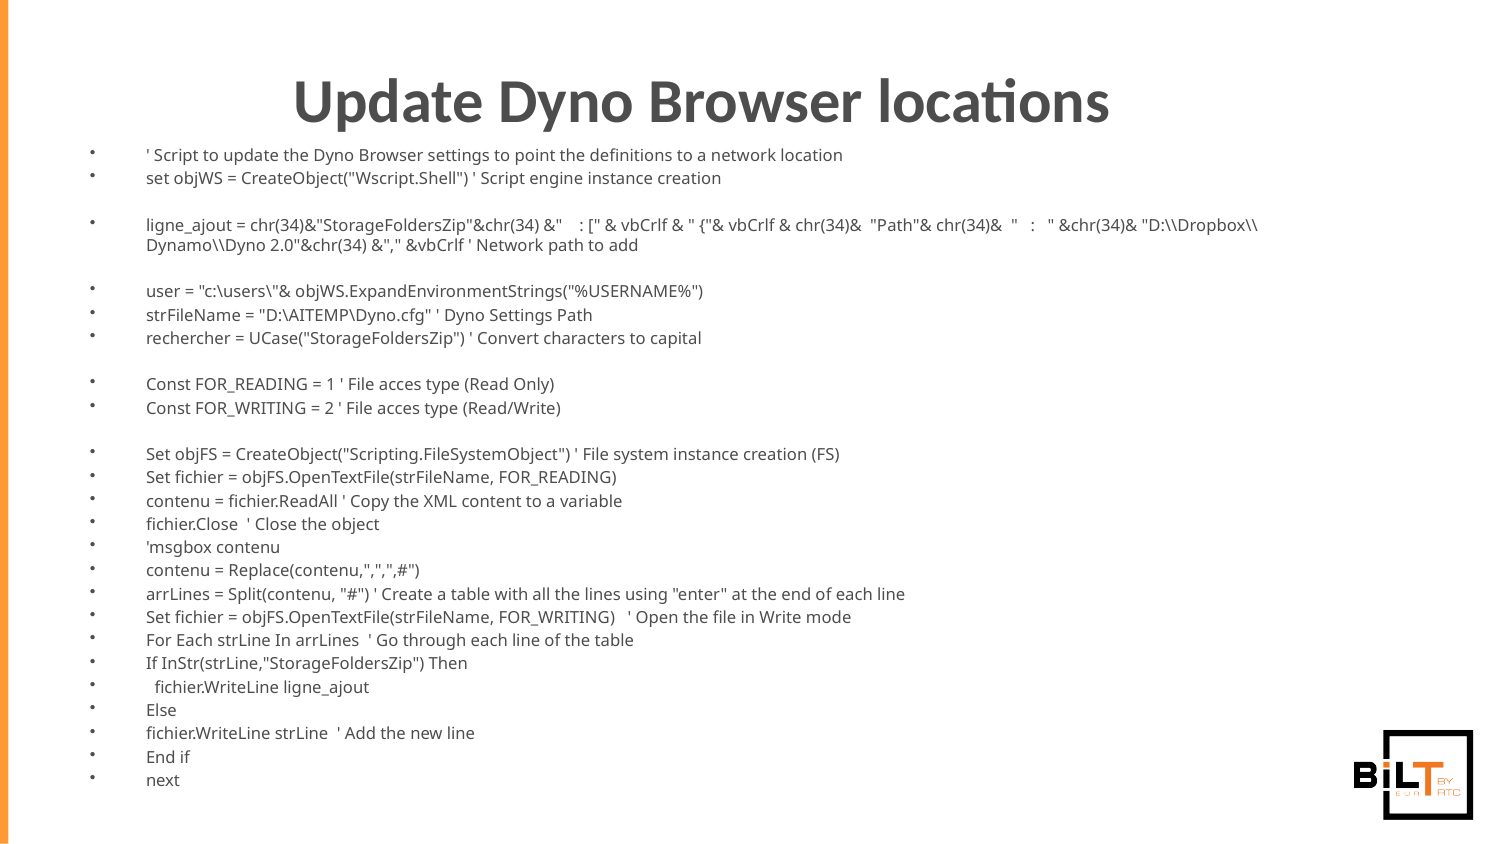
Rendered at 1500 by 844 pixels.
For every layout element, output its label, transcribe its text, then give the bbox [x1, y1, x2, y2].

list ' Script to update the Dyno Browser settings to point the definitions to a network location set objWS = CreateObject("Wscript.Shell") ' Script engine instance creation ligne_ajout = chr(34)&"StorageFoldersZip"&chr(34) &" : [" & vbCrlf & " {"& vbCrlf & chr(34)& "Path"& chr(34)& " : " &chr(34)& "D:\\Dropbox\\Dynamo\\Dyno 2.0"&chr(34) &"," &vbCrlf ' Network path to add user = "c:\users\"& objWS.ExpandEnvironmentStrings("%USERNAME%") strFileName = "D:\AITEMP\Dyno.cfg" ' Dyno Settings Path rechercher = UCase("StorageFoldersZip") ' Convert characters to capital Const FOR_READING = 1 ' File acces type (Read Only) Const FOR_WRITING = 2 ' File acces type (Read/Write) Set objFS = CreateObject("Scripting.FileSystemObject") ' File system instance creation (FS) Set fichier = objFS.OpenTextFile(strFileName, FOR_READING) contenu = fichier.ReadAll ' Copy the XML content to a variable fichier.Close ' Close the object 'msgbox contenu contenu = Replace(contenu,",",",#") arrLines = Split(contenu, "#") ' Create a table with all the lines using "enter" at the end of each line Set fichier = objFS.OpenTextFile(strFileName, FOR_WRITING) ' Open the file in Write mode For Each strLine In arrLines ' Go through each line of the table If InStr(strLine,"StorageFoldersZip") Then fichier.WriteLine ligne_ajout Else fichier.WriteLine strLine ' Add the new line End if next [75, 137, 1330, 715]
title Update Dyno Browser locations [75, 52, 1330, 137]
picture [1347, 721, 1483, 827]
